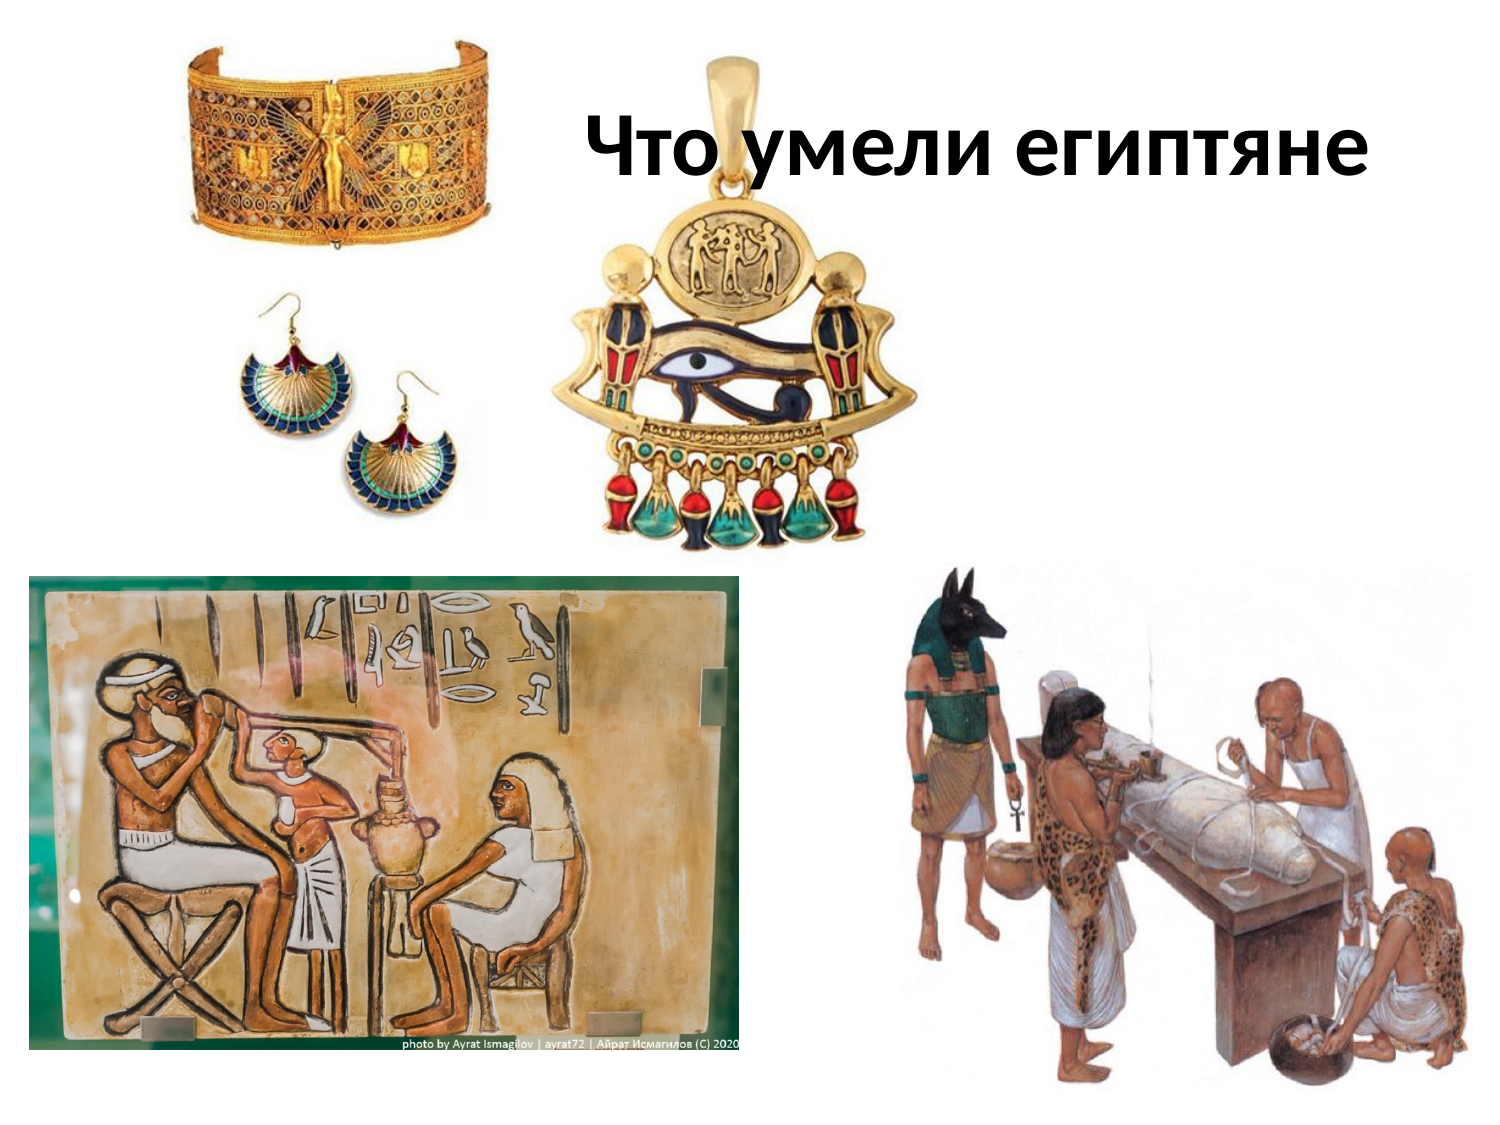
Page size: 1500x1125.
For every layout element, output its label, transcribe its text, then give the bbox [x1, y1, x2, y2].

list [0, 18, 1167, 568]
picture [29, 576, 739, 1050]
picture [844, 562, 1473, 1092]
title Что умели египтяне [1171, 45, 1425, 233]
